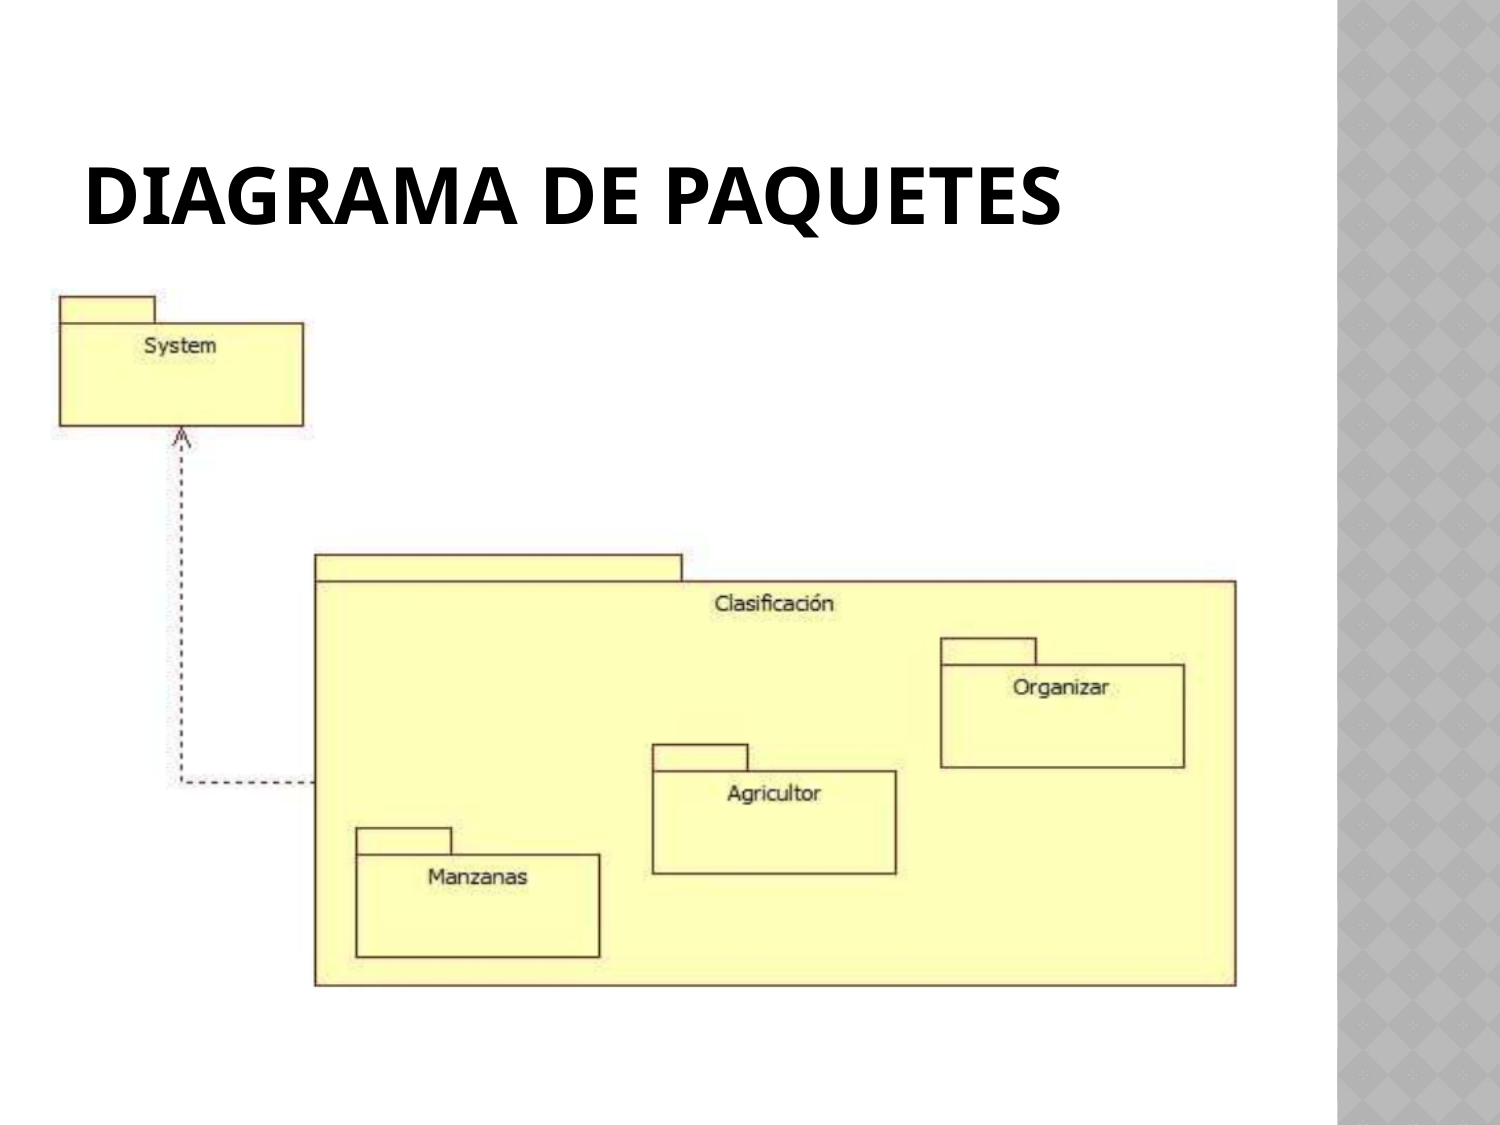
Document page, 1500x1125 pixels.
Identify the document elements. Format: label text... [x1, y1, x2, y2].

title DIAGRAMA DE PAQUETES [75, 52, 1263, 240]
picture [3, 251, 1265, 1114]
